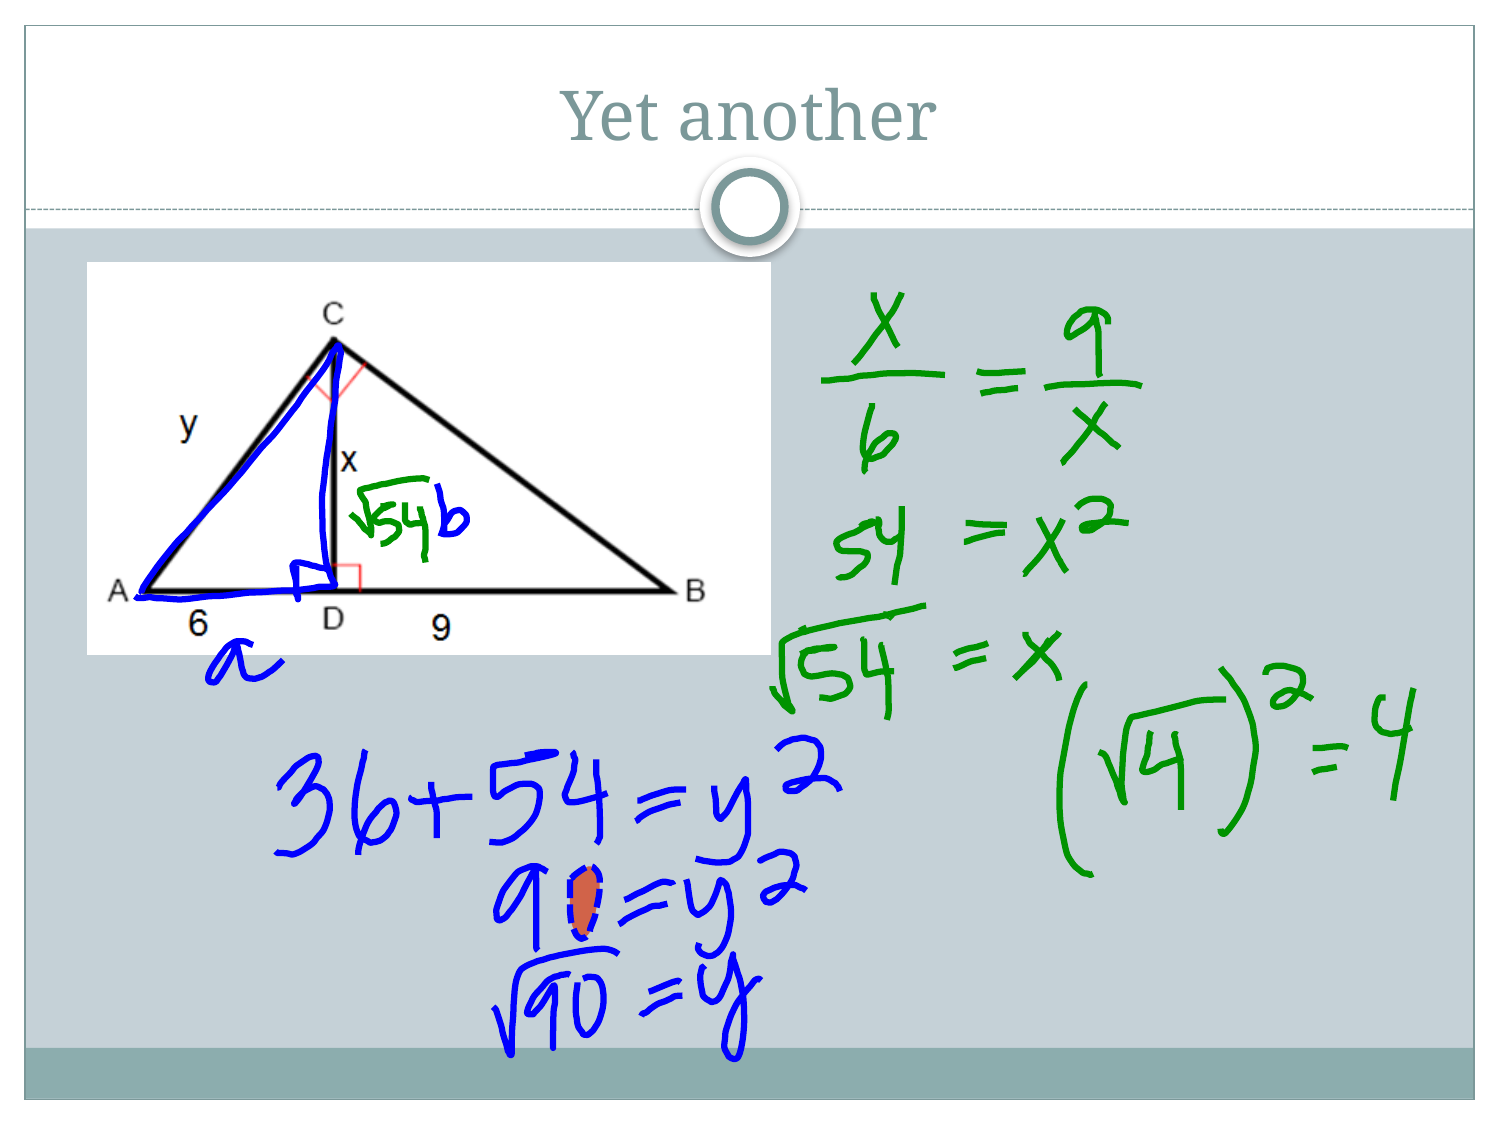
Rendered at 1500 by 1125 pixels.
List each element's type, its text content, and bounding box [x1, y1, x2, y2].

text_box [1013, 638, 1051, 680]
text_box [410, 796, 433, 803]
text_box [526, 973, 571, 1049]
text_box [574, 976, 605, 1036]
text_box [1312, 766, 1337, 774]
text_box [1040, 653, 1061, 681]
title Yet another [49, 37, 1450, 162]
text_box [1093, 425, 1120, 449]
text_box [965, 522, 1007, 526]
text_box [1023, 519, 1064, 575]
text_box [563, 751, 596, 804]
text_box [885, 322, 899, 348]
text_box [886, 662, 895, 673]
text_box [695, 778, 749, 864]
text_box [495, 865, 548, 952]
text_box [624, 880, 674, 901]
text_box [1058, 683, 1094, 876]
text_box [771, 604, 927, 713]
text_box [835, 520, 876, 579]
text_box [637, 788, 687, 802]
text_box [648, 979, 681, 993]
text_box [1392, 687, 1415, 801]
text_box [953, 657, 987, 669]
text_box [699, 953, 762, 1060]
text_box [207, 666, 228, 684]
text_box [980, 387, 1019, 395]
text_box [1373, 696, 1406, 735]
text_box [1141, 730, 1178, 773]
text_box [599, 783, 608, 797]
text_box [893, 506, 903, 586]
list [87, 262, 771, 655]
text_box [1024, 631, 1039, 652]
text_box [880, 644, 890, 721]
text_box [861, 403, 897, 474]
text_box [1060, 402, 1107, 464]
text_box [1050, 542, 1068, 573]
text_box [1098, 698, 1220, 804]
text_box [635, 801, 681, 822]
text_box [568, 865, 601, 940]
text_box [862, 638, 884, 676]
text_box [1075, 498, 1129, 532]
text_box [685, 879, 732, 957]
text_box [799, 626, 807, 632]
text_box [1173, 733, 1182, 810]
text_box [1037, 517, 1050, 538]
text_box [640, 994, 683, 1017]
text_box [1073, 408, 1091, 424]
text_box [800, 646, 851, 700]
text_box [430, 781, 438, 839]
text_box [821, 372, 945, 382]
text_box [775, 736, 841, 792]
text_box [492, 948, 620, 1056]
text_box [1219, 667, 1257, 835]
text_box [976, 370, 1026, 374]
text_box [759, 850, 807, 904]
text_box [434, 796, 473, 802]
text_box [953, 642, 989, 655]
text_box [275, 755, 331, 856]
text_box [1066, 308, 1109, 378]
text_box [1264, 664, 1313, 708]
text_box [852, 292, 903, 365]
text_box [595, 759, 601, 845]
text_box [618, 902, 668, 925]
text_box [875, 518, 899, 543]
text_box [1312, 745, 1349, 749]
text_box [489, 751, 557, 844]
text_box [1044, 381, 1143, 389]
text_box [872, 292, 885, 319]
text_box [963, 531, 1006, 543]
text_box [1407, 723, 1413, 731]
text_box [353, 749, 398, 855]
text_box [240, 666, 278, 680]
